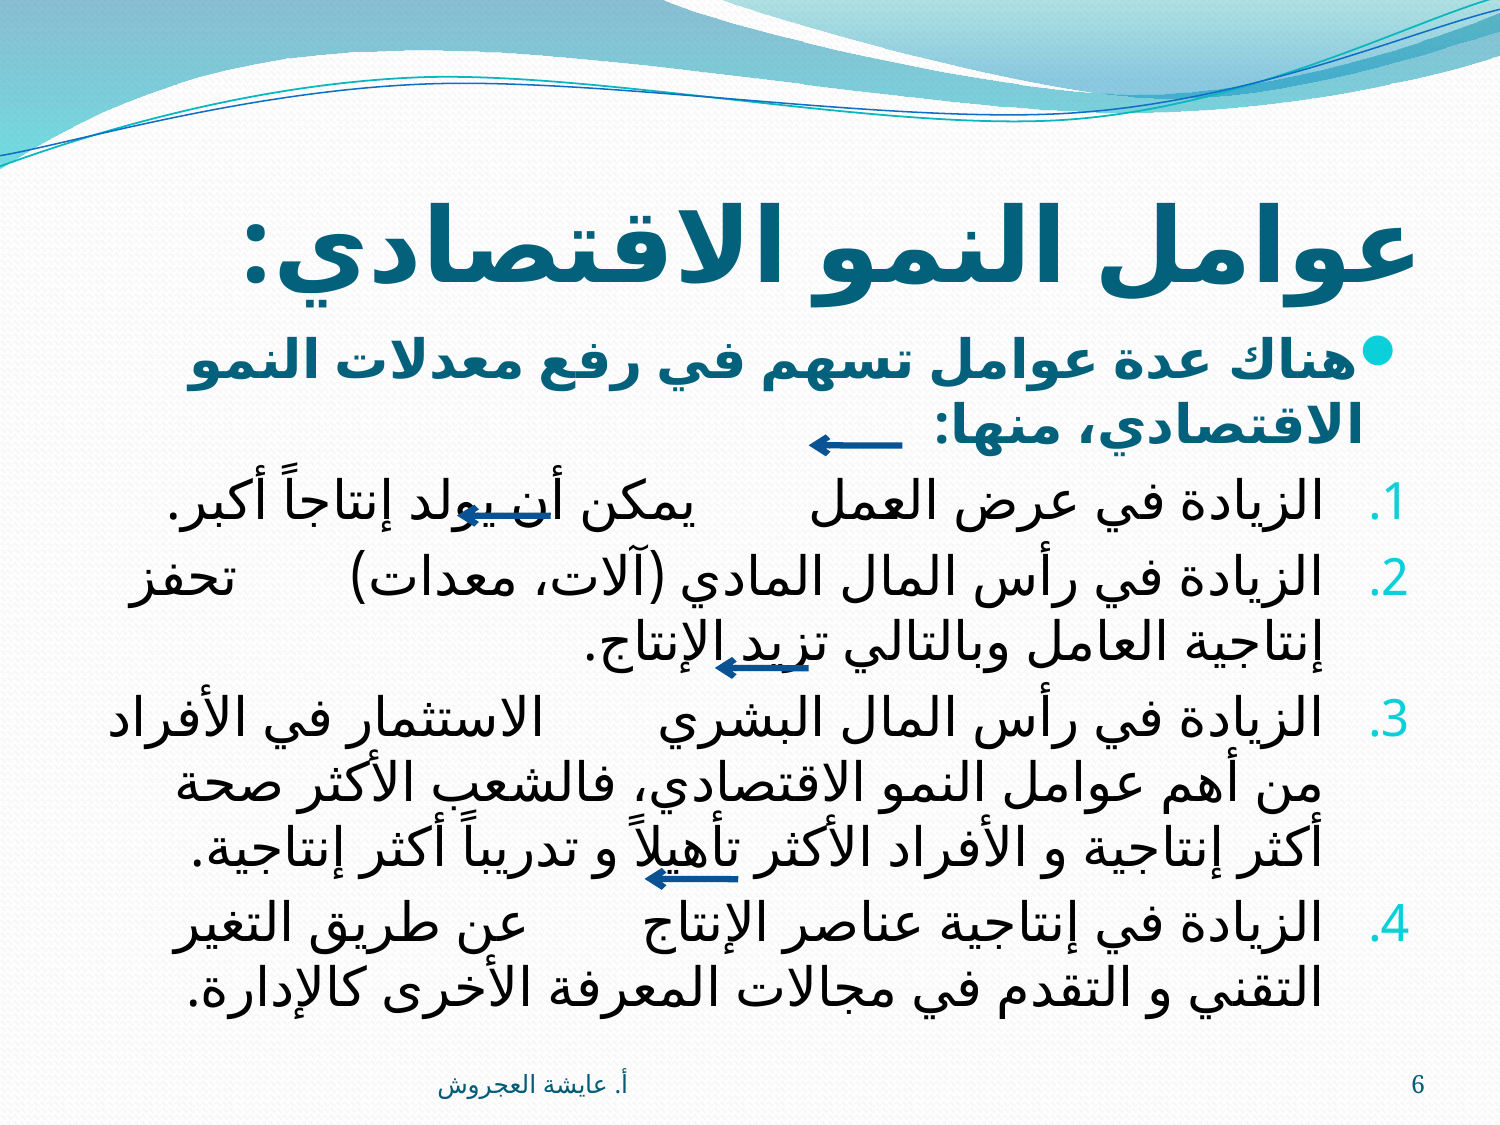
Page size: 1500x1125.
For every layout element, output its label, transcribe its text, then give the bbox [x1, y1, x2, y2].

slide_number 6 [1299, 1042, 1425, 1103]
footer أ. عايشة العجروش [437, 1042, 988, 1103]
text_box [829, 449, 901, 455]
text_box [715, 671, 730, 679]
list هناك عدة عوامل تسهم في رفع معدلات النمو الاقتصادي، منها: الزيادة في عرض العمل يمكن أن يولد إنتاجاً أكبر. الزيادة في رأس المال المادي (آلات، معدات) تحفز إنتاجية العامل وبالتالي تزيد الإنتاج. الزيادة في رأس المال البشري الاستثمار في الأفراد من أهم عوامل النمو الاقتصادي، فالشعب الأكثر صحة أكثر إنتاجية و الأفراد الأكثر تأهيلاً و تدريباً أكثر إنتاجية. الزيادة في إنتاجية عناصر الإنتاج عن طريق التغير التقني و التقدم في مجالات المعرفة الأخرى كالإدارة. [75, 317, 1425, 1038]
text_box [476, 519, 549, 526]
text_box [733, 672, 807, 679]
text_box [645, 882, 660, 890]
text_box [458, 518, 471, 526]
title عوامل النمو الاقتصادي: [75, 115, 1425, 303]
text_box [663, 883, 737, 890]
text_box [809, 448, 822, 455]
